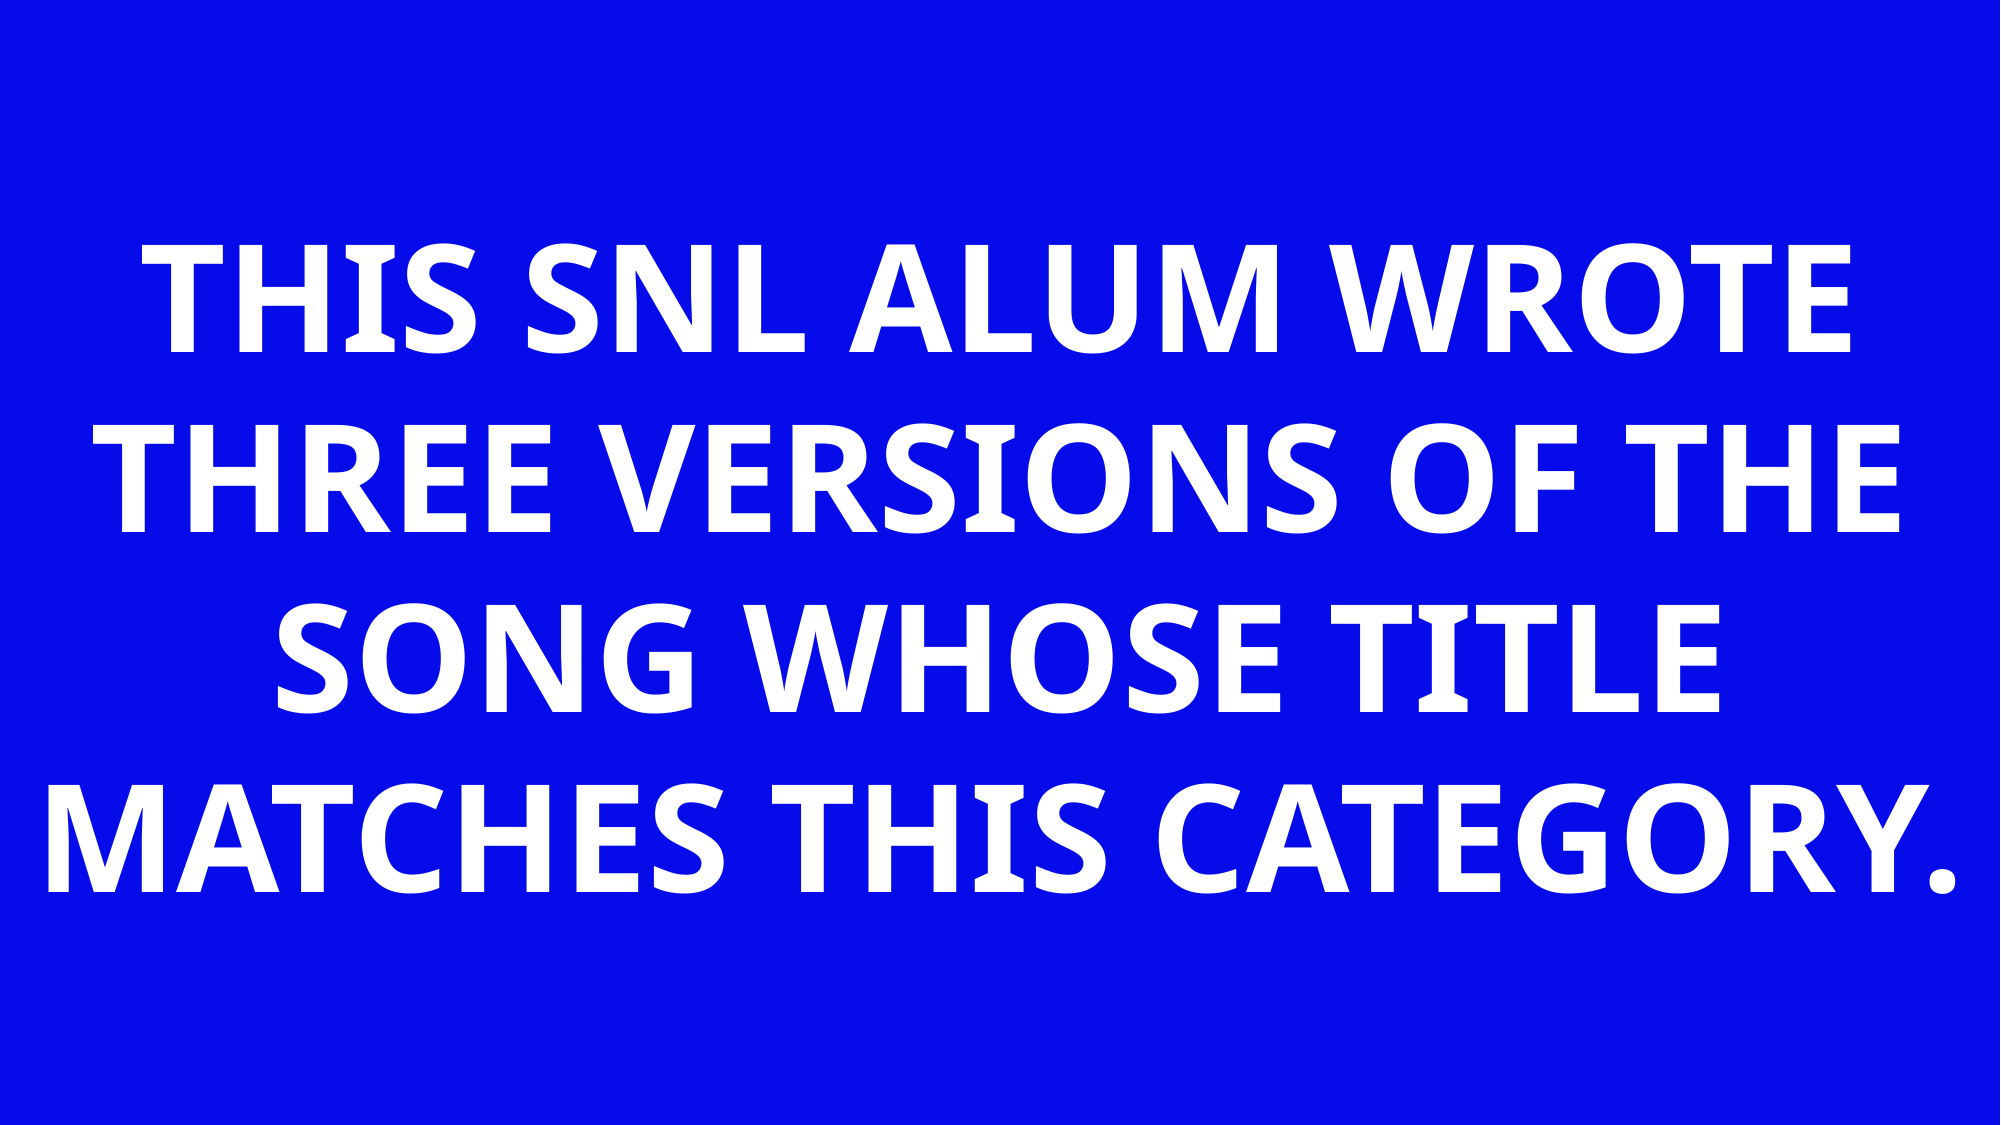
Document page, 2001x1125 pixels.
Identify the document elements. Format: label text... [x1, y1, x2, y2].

text_box THIS SNL ALUM WROTE THREE VERSIONS OF THE SONG WHOSE TITLE MATCHES THIS CATEGORY. [0, 0, 2000, 1125]
